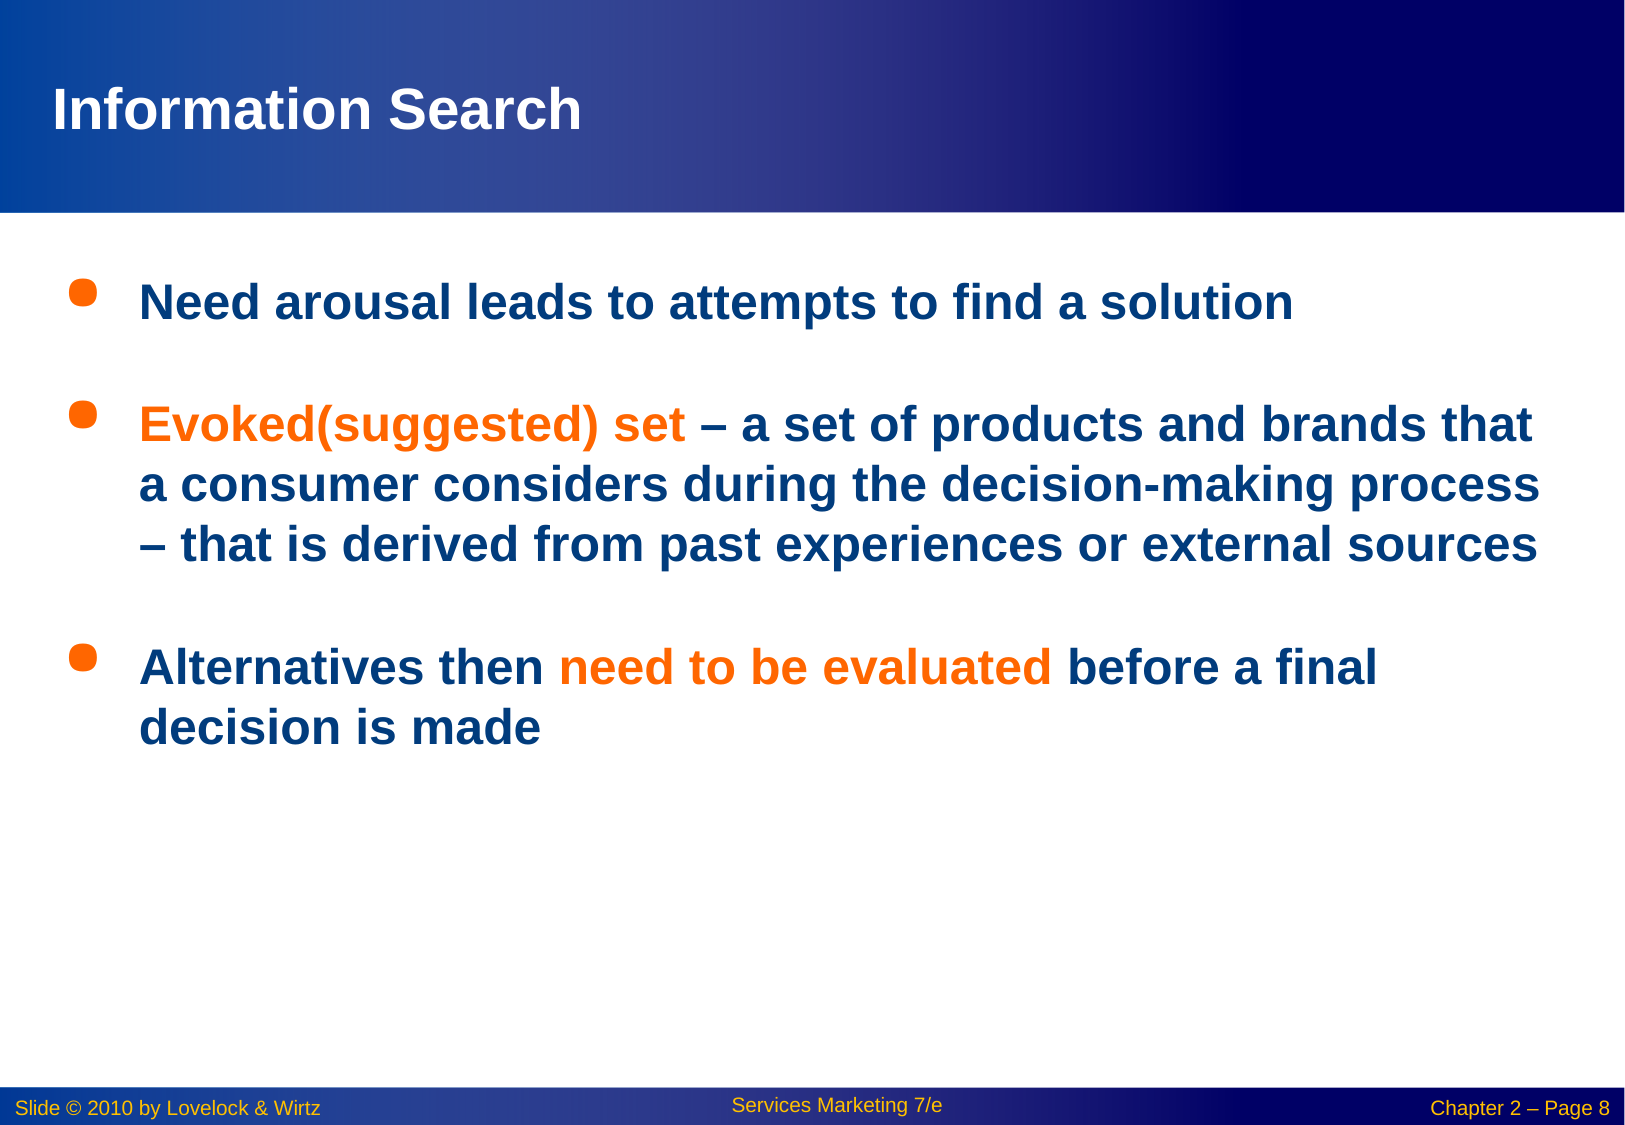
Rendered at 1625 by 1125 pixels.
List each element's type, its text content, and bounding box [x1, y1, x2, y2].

list Need arousal leads to attempts to find a solution Evoked(suggested) set – a set of products and brands that a consumer considers during the decision-making process – that is derived from past experiences or external sources Alternatives then need to be evaluated before a final decision is made [49, 261, 1588, 1051]
title Information Search [36, 37, 1088, 176]
